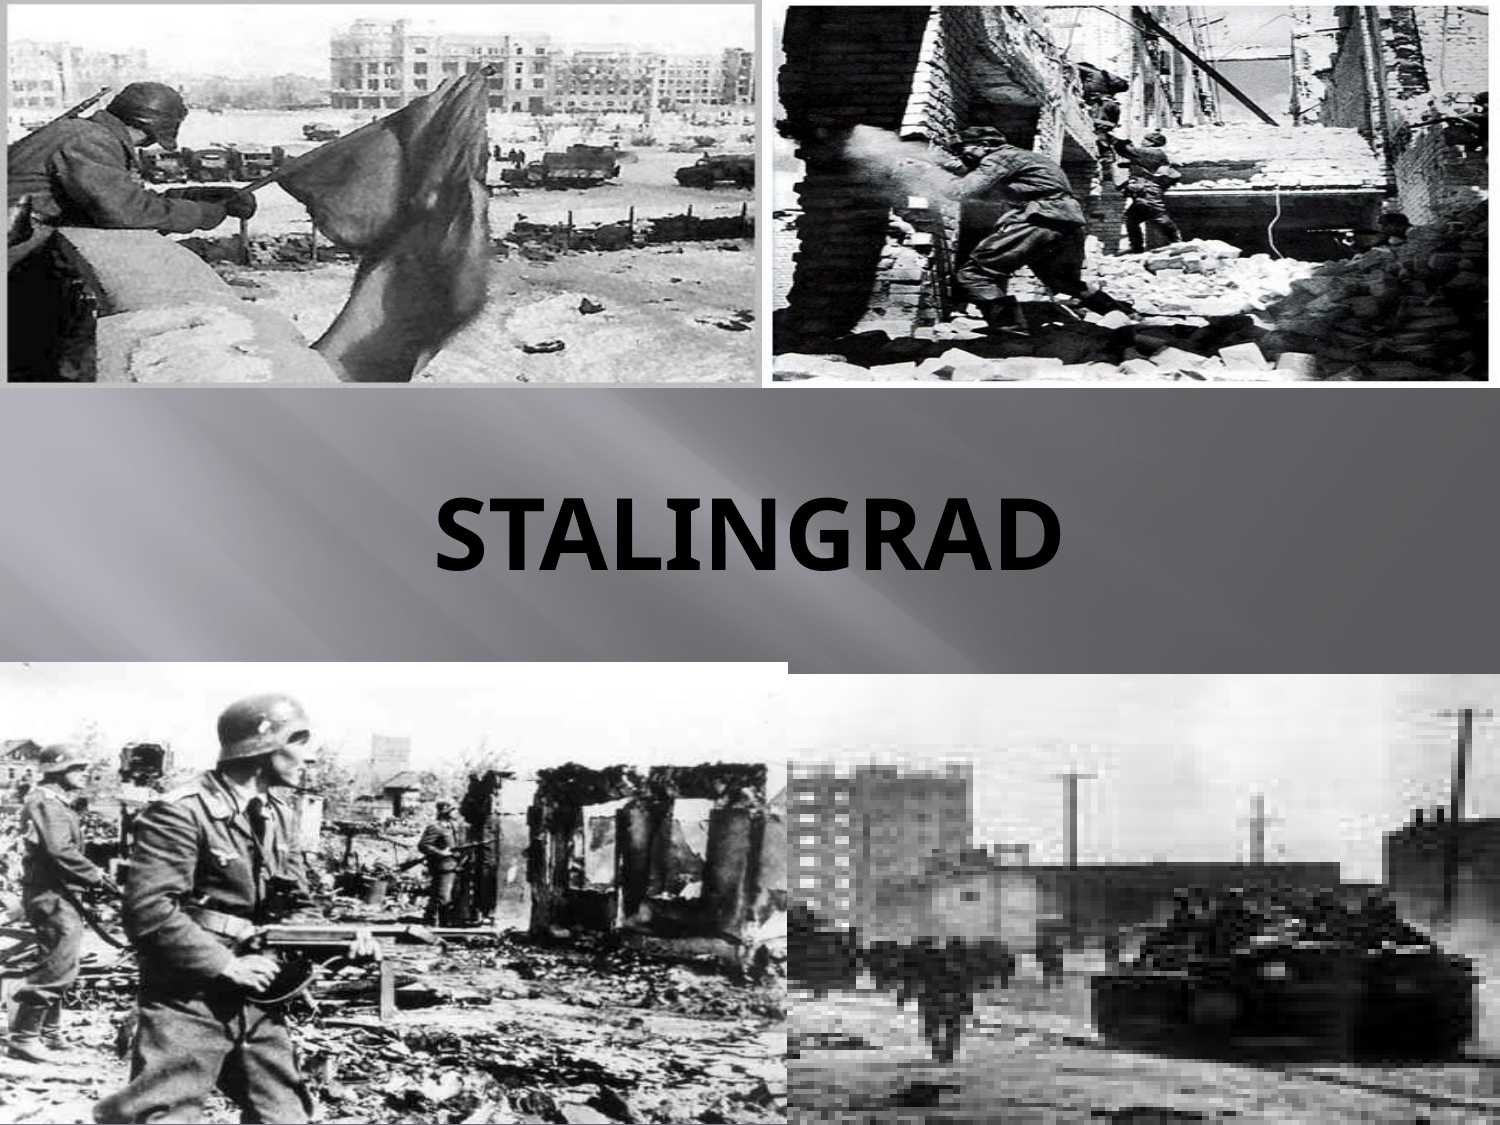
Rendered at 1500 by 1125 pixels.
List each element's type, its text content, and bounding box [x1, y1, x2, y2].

title Stalingrad [112, 430, 1388, 591]
picture [0, 0, 1500, 388]
picture [0, 662, 1500, 1125]
